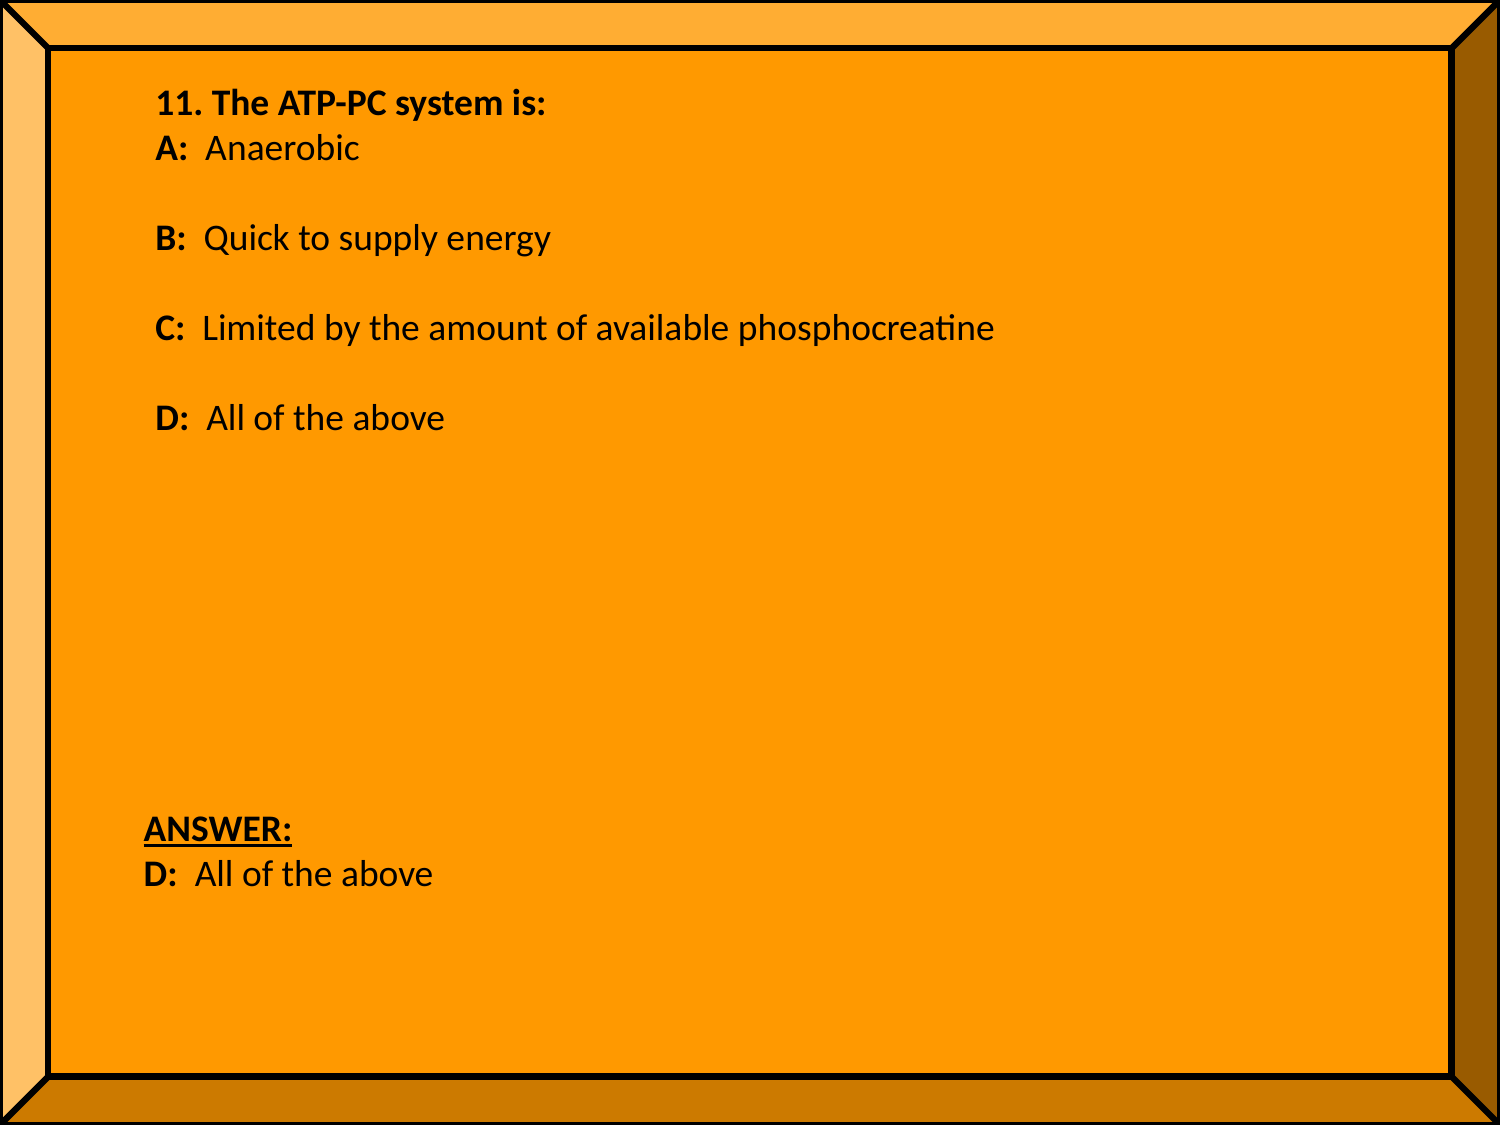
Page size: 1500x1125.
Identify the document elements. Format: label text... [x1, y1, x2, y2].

text_box 11. The ATP-PC system is: A: Anaerobic B: Quick to supply energy C: Limited by the amount of available phosphocreatine D: All of the above [140, 70, 1371, 490]
text_box ANSWER: D: All of the above [128, 796, 1383, 947]
